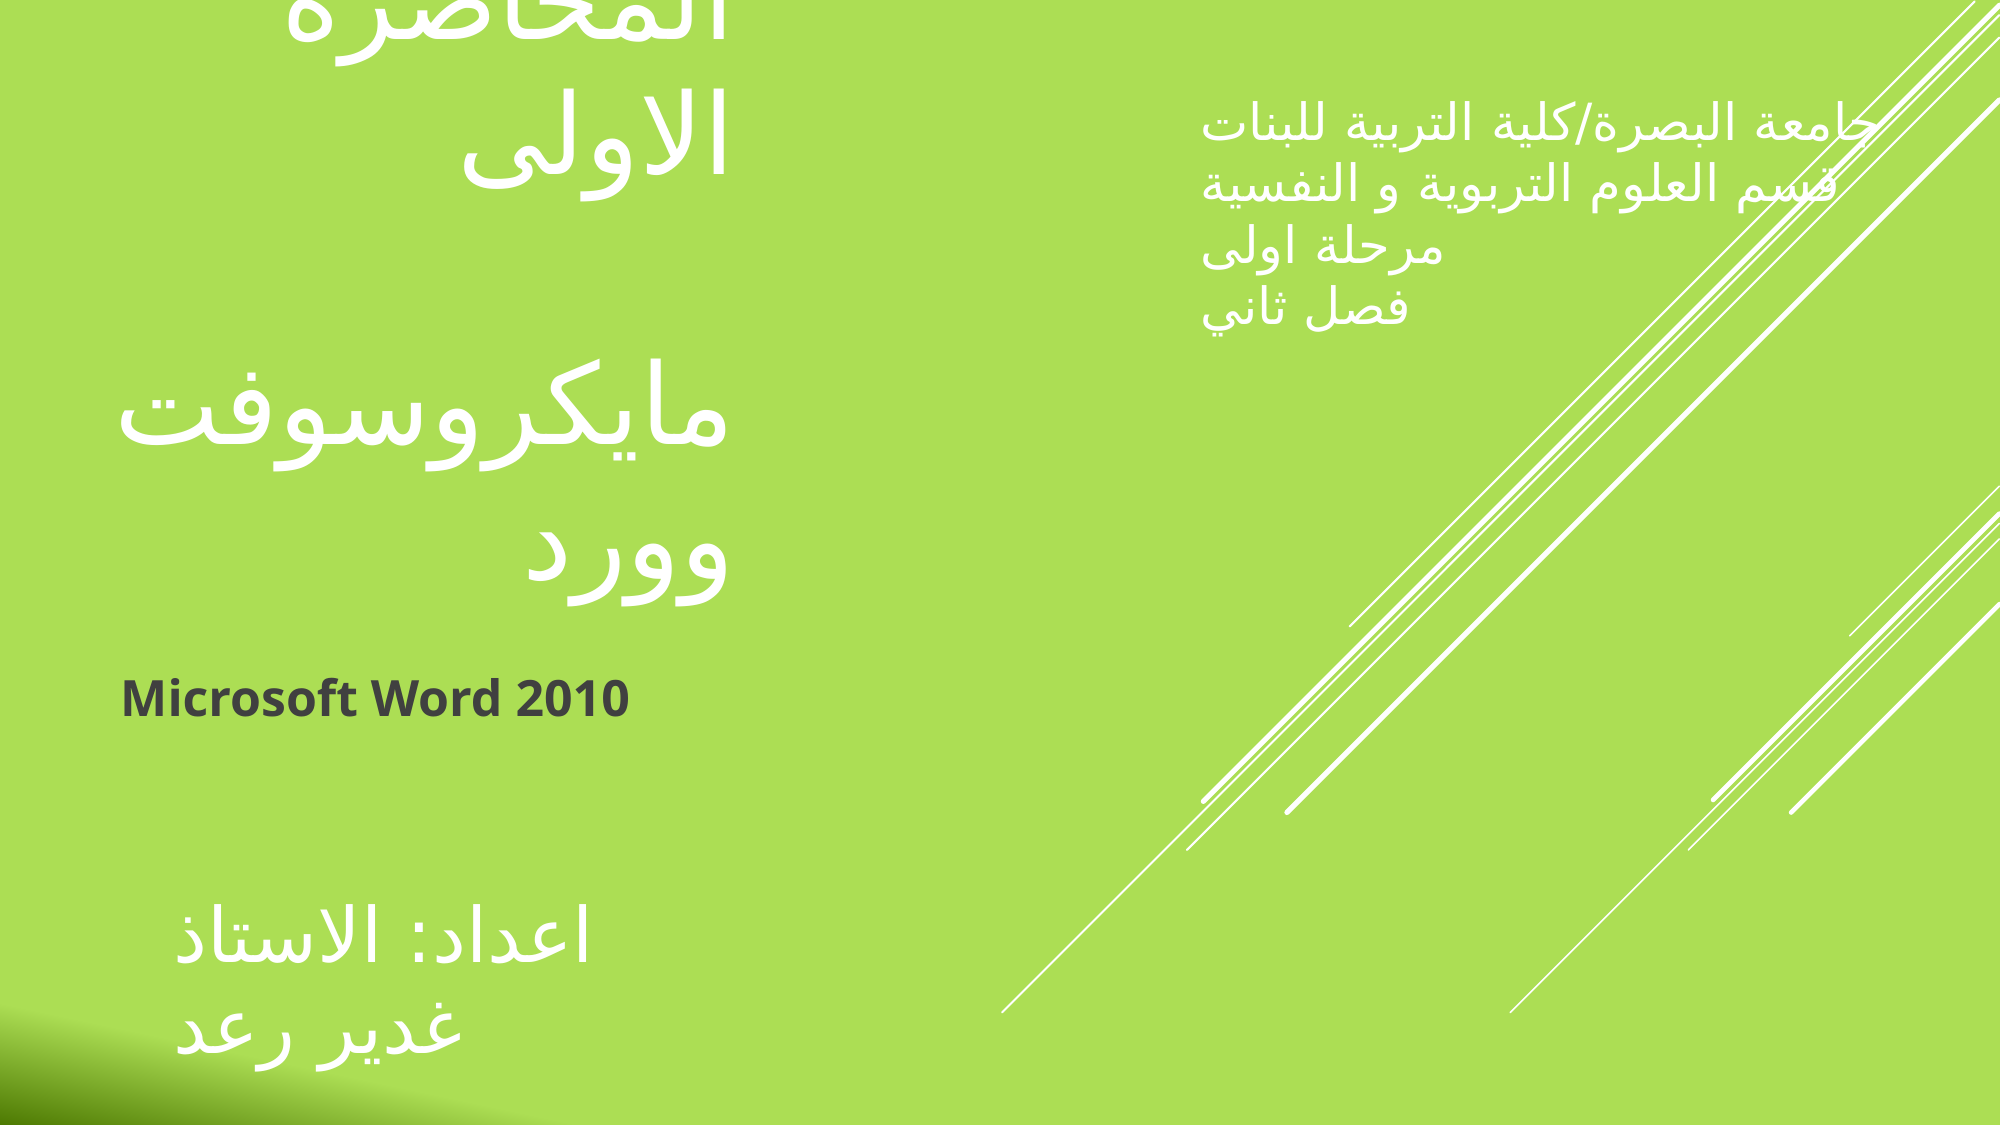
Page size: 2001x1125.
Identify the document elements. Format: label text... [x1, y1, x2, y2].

title المحاضرة الاولى مايكروسوفت وورد [37, 307, 750, 610]
subtitle اعداد: الاستاذ غدير رعد [158, 823, 707, 1079]
text_box Microsoft Word 2010 [0, 659, 750, 735]
text_box جامعة البصرة/كلية التربية للبنات قسم العلوم التربوية و النفسية مرحلة اولى فصل ثاني [1185, 27, 1903, 343]
